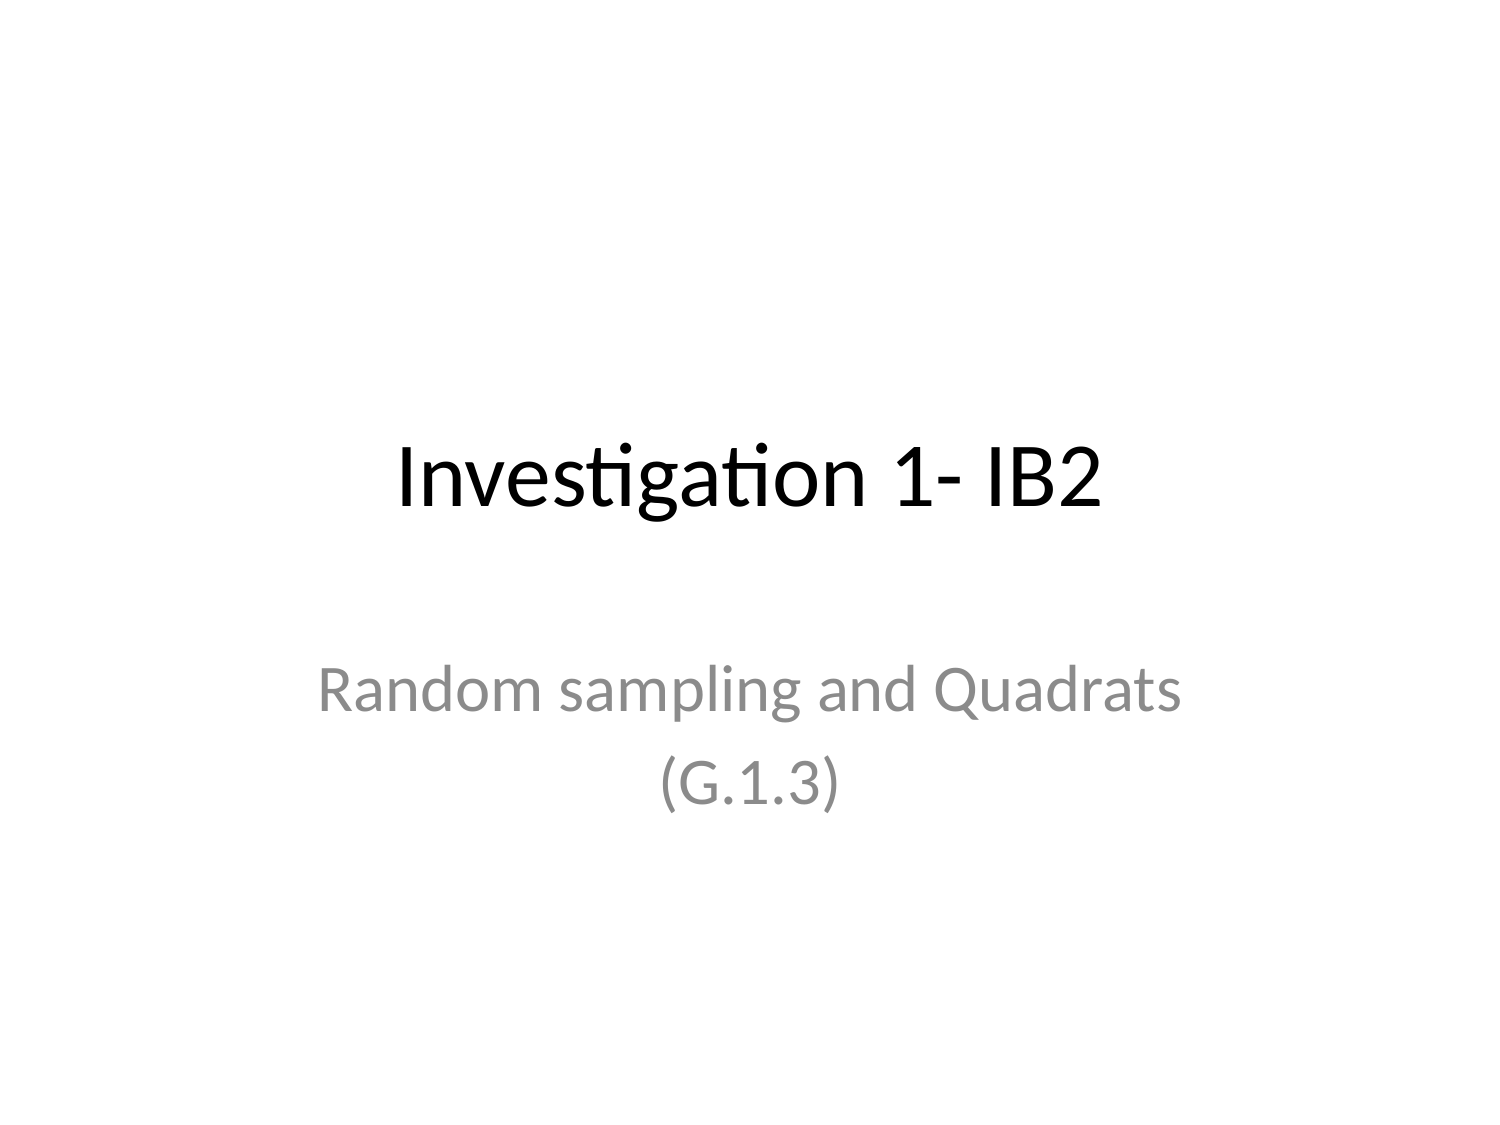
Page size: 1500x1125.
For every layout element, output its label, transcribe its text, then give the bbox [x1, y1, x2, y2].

title Investigation 1- IB2 [112, 349, 1388, 591]
subtitle Random sampling and Quadrats (G.1.3) [225, 637, 1275, 925]
